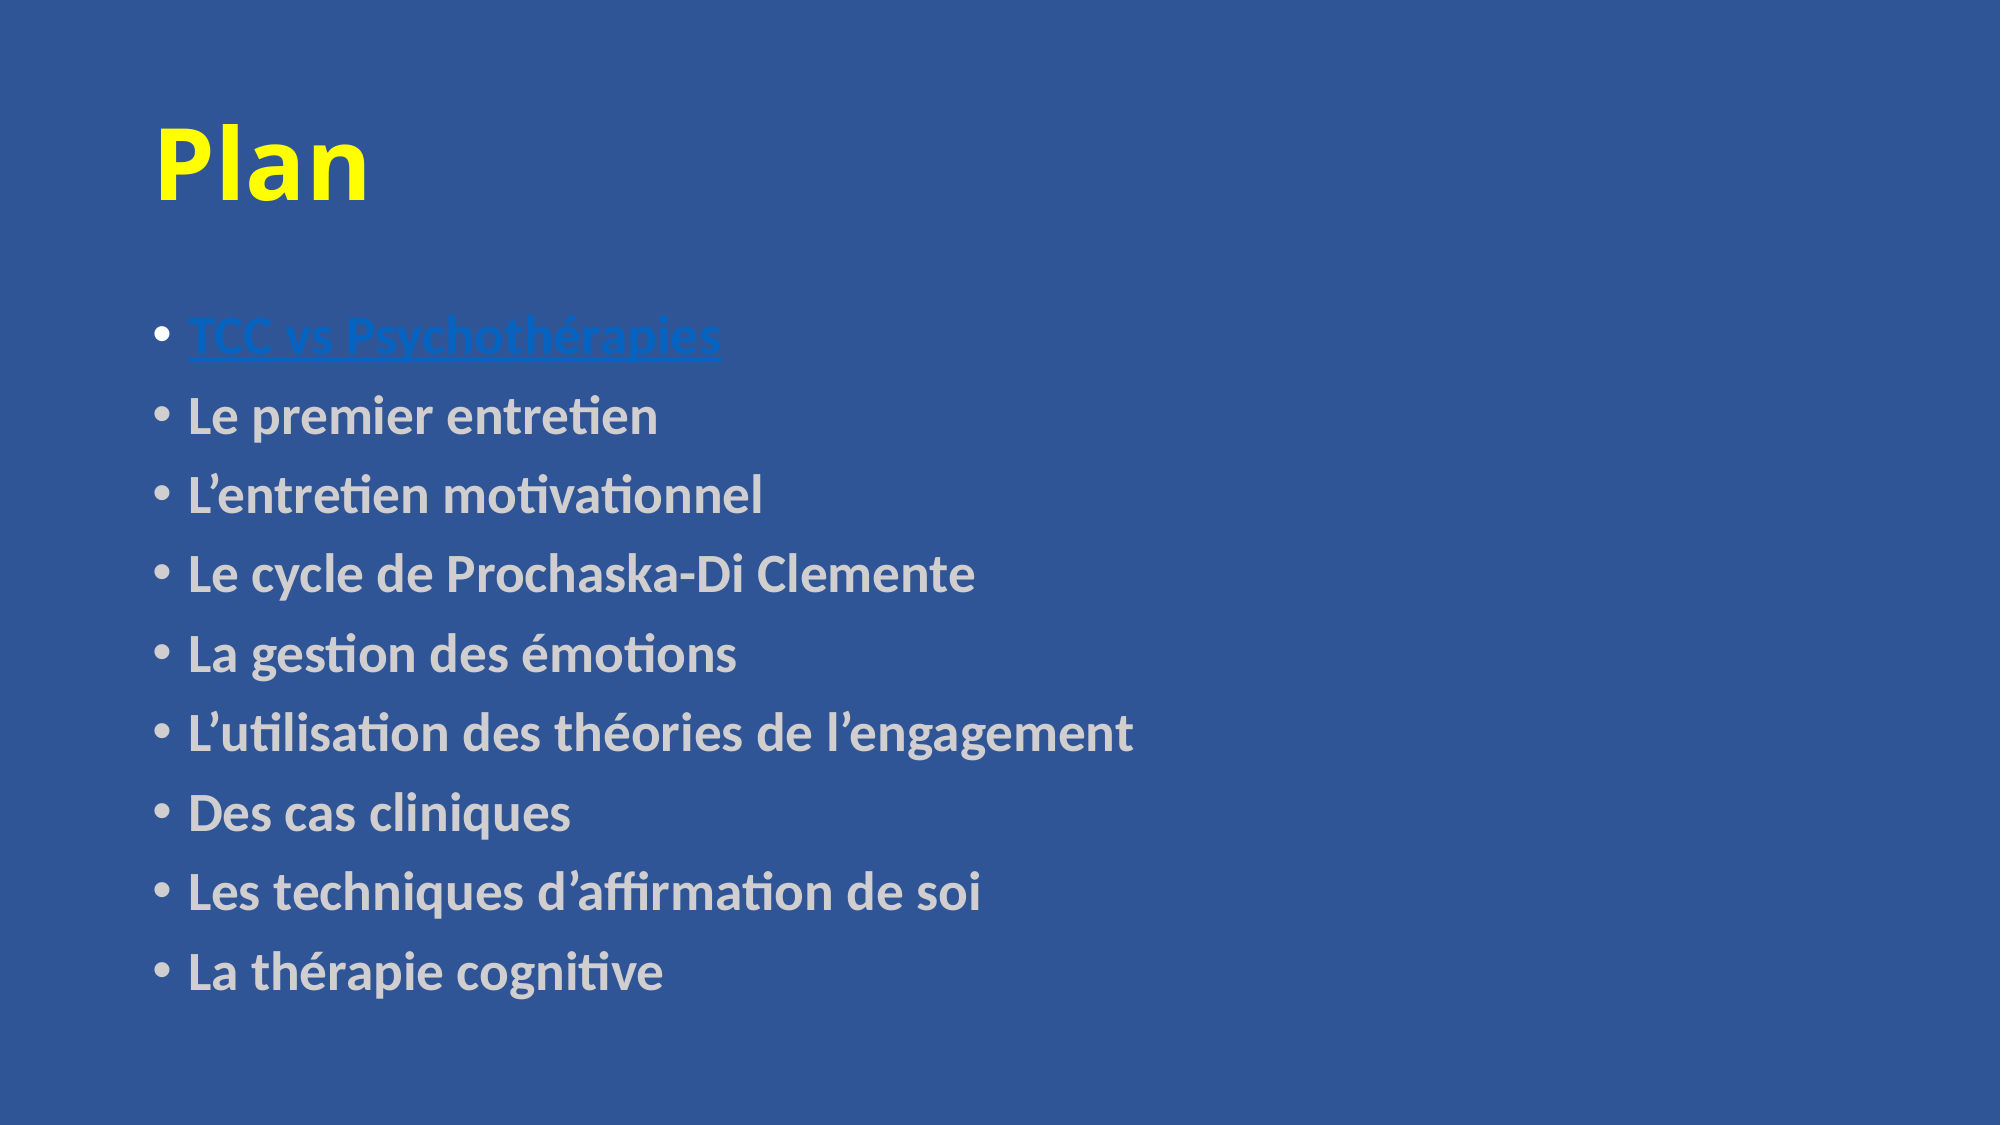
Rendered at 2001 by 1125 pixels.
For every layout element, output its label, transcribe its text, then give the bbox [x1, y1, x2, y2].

list TCC vs Psychothérapies Le premier entretien L’entretien motivationnel Le cycle de Prochaska-Di Clemente La gestion des émotions L’utilisation des théories de l’engagement Des cas cliniques Les techniques d’affirmation de soi La thérapie cognitive [137, 299, 1863, 1014]
title Plan [137, 59, 1863, 278]
